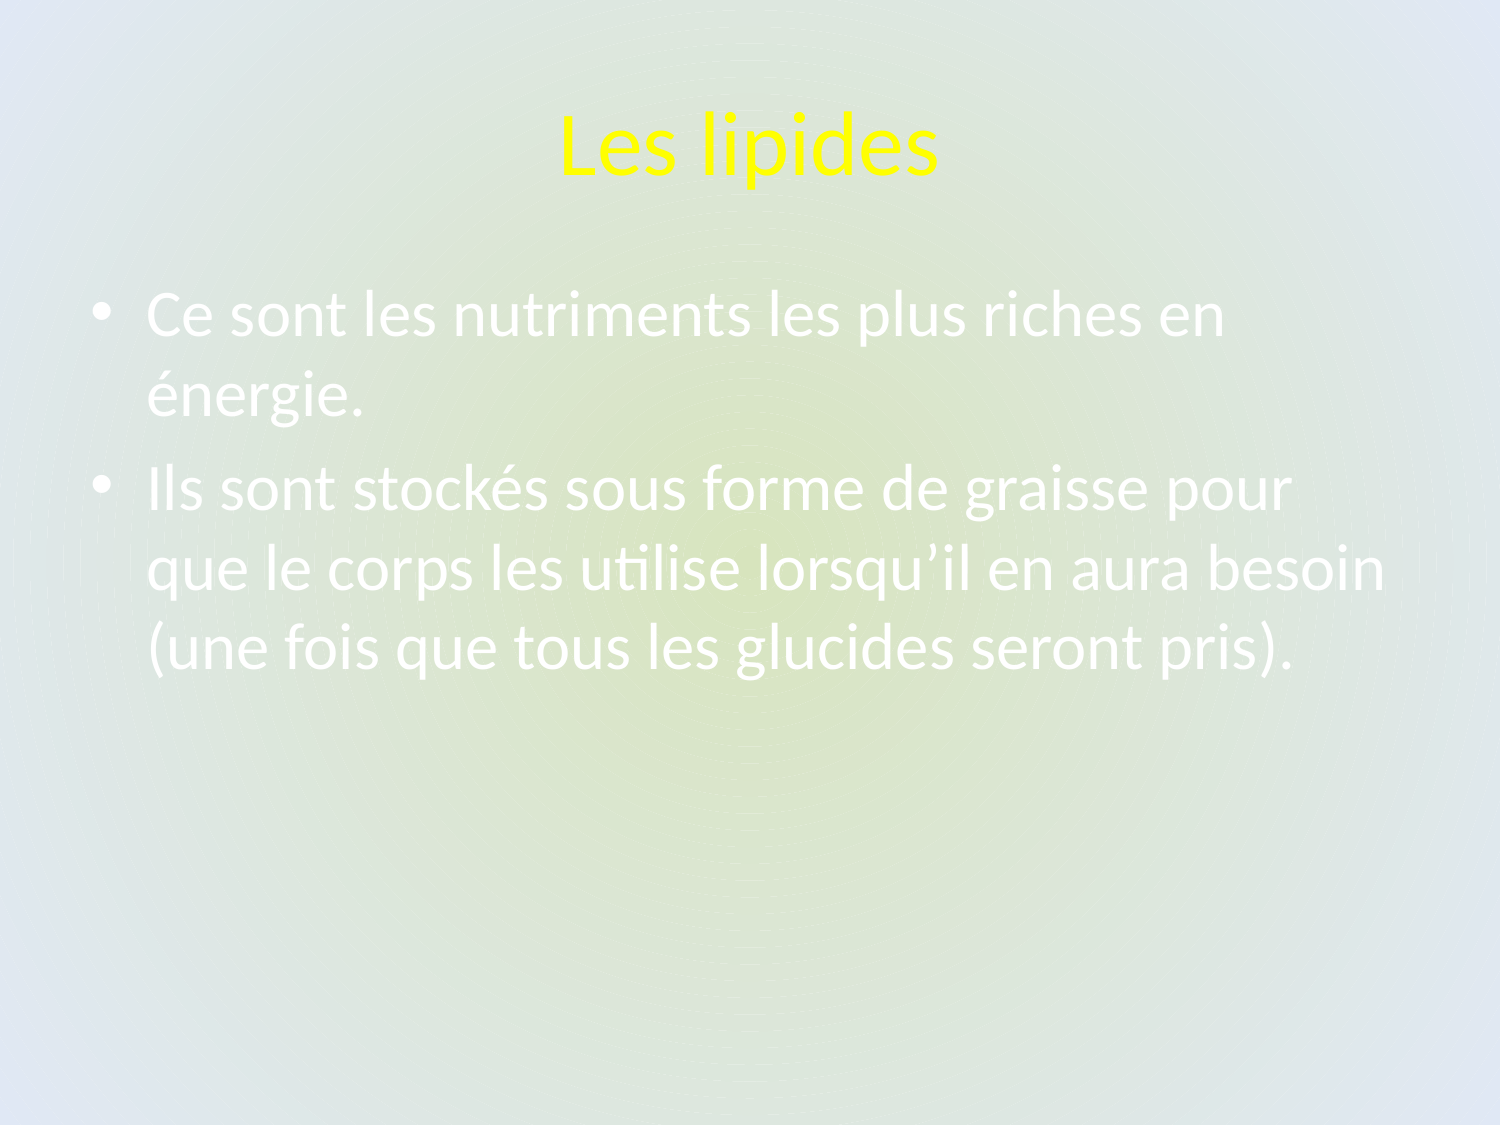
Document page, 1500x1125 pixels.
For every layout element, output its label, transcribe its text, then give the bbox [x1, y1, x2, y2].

list Ce sont les nutriments les plus riches en énergie. Ils sont stockés sous forme de graisse pour que le corps les utilise lorsqu’il en aura besoin (une fois que tous les glucides seront pris). [75, 262, 1425, 1005]
title Les lipides [75, 45, 1425, 233]
